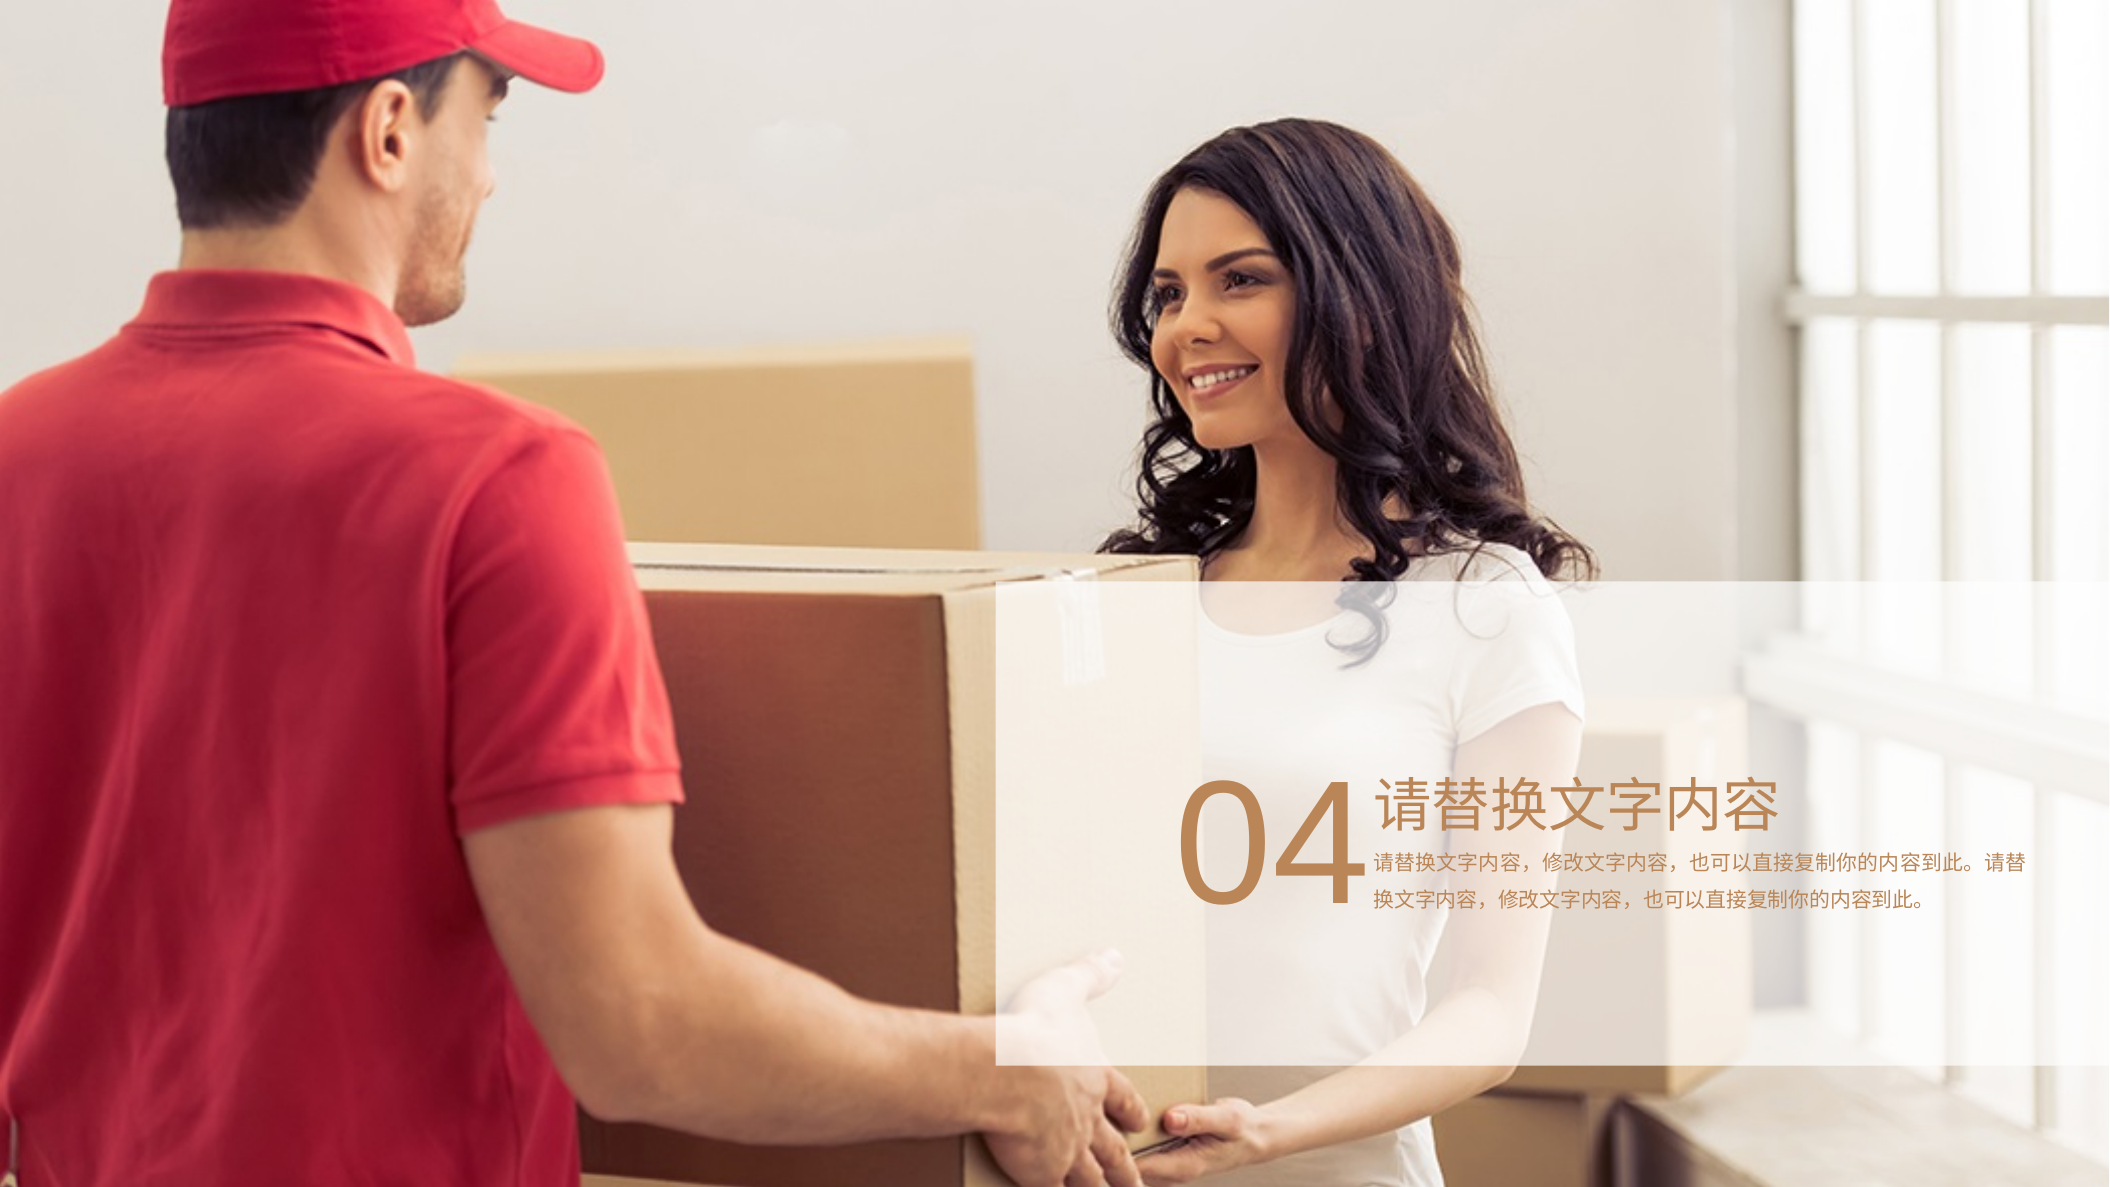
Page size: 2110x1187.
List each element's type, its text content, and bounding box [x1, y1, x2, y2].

text_box [0, 0, 2110, 1187]
text_box 04 [1127, 720, 1417, 946]
text_box 请替换文字内容 [1373, 746, 1842, 837]
text_box [995, 580, 2110, 1067]
text_box 请替换文字内容，修改文字内容，也可以直接复制你的内容到此。请替换文字内容，修改文字内容，也可以直接复制你的内容到此。 [1373, 837, 2027, 912]
